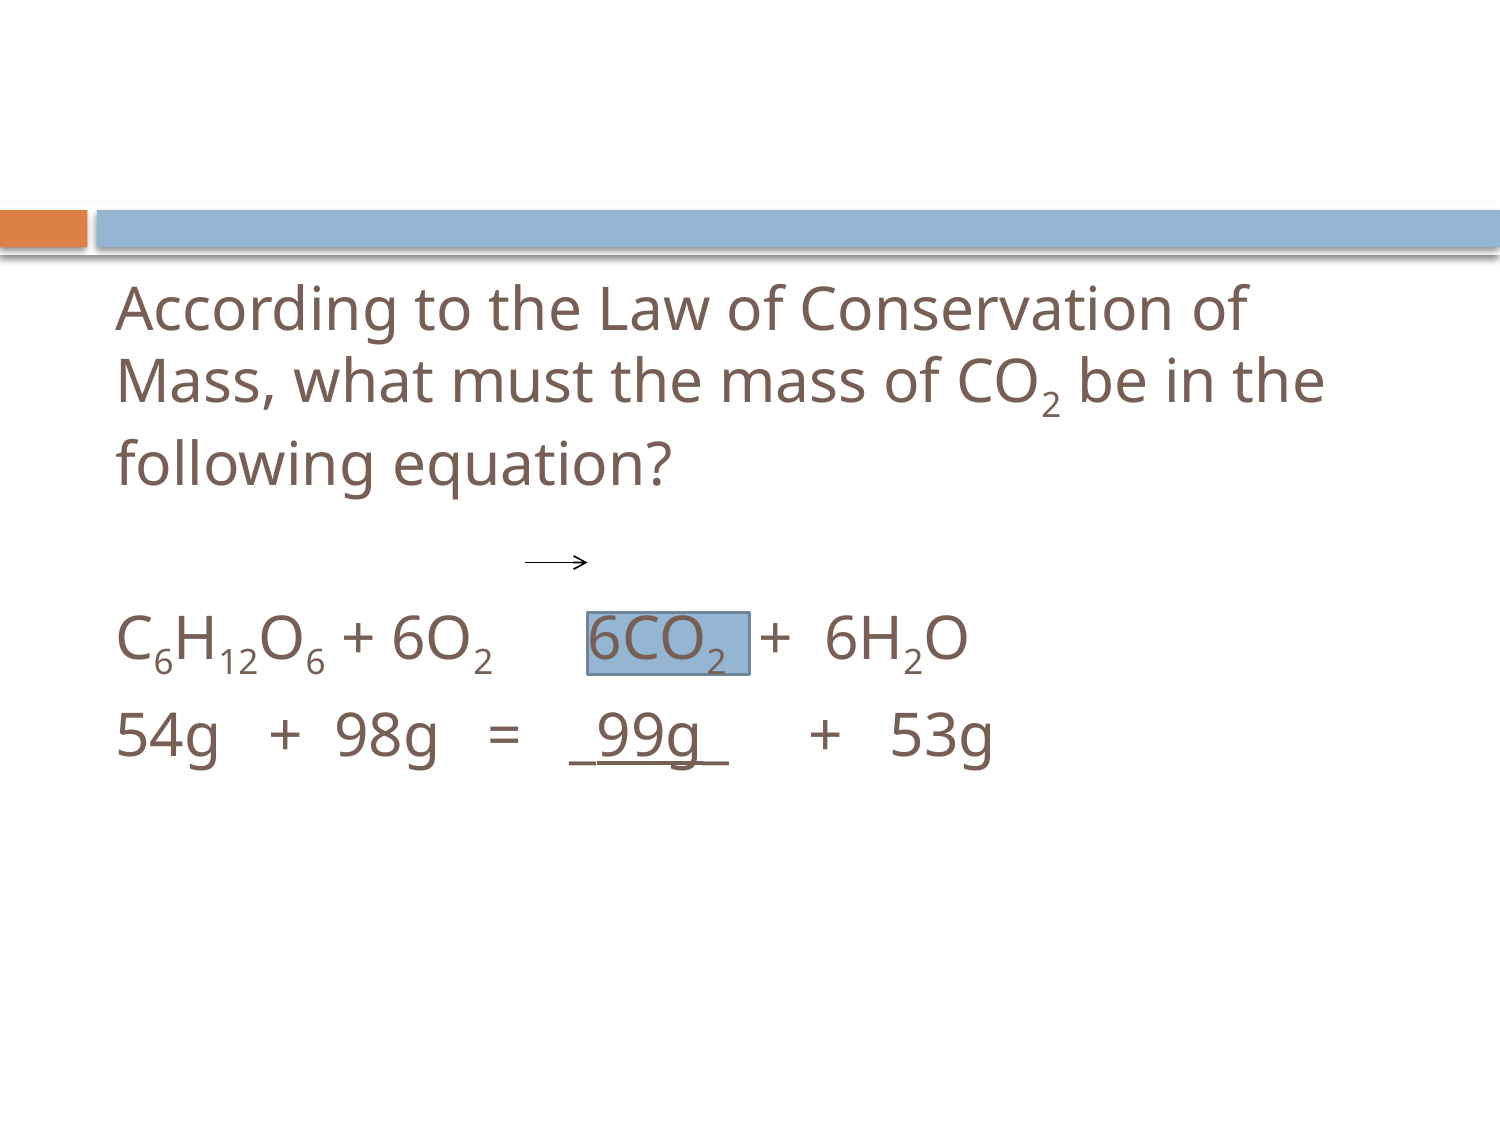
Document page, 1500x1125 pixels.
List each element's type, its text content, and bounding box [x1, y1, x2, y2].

list According to the Law of Conservation of Mass, what must the mass of CO2 be in the following equation? C6H12O6 + 6O2 6CO2 + 6H2O 54g + 98g = _99g_ + 53g [100, 262, 1438, 1000]
